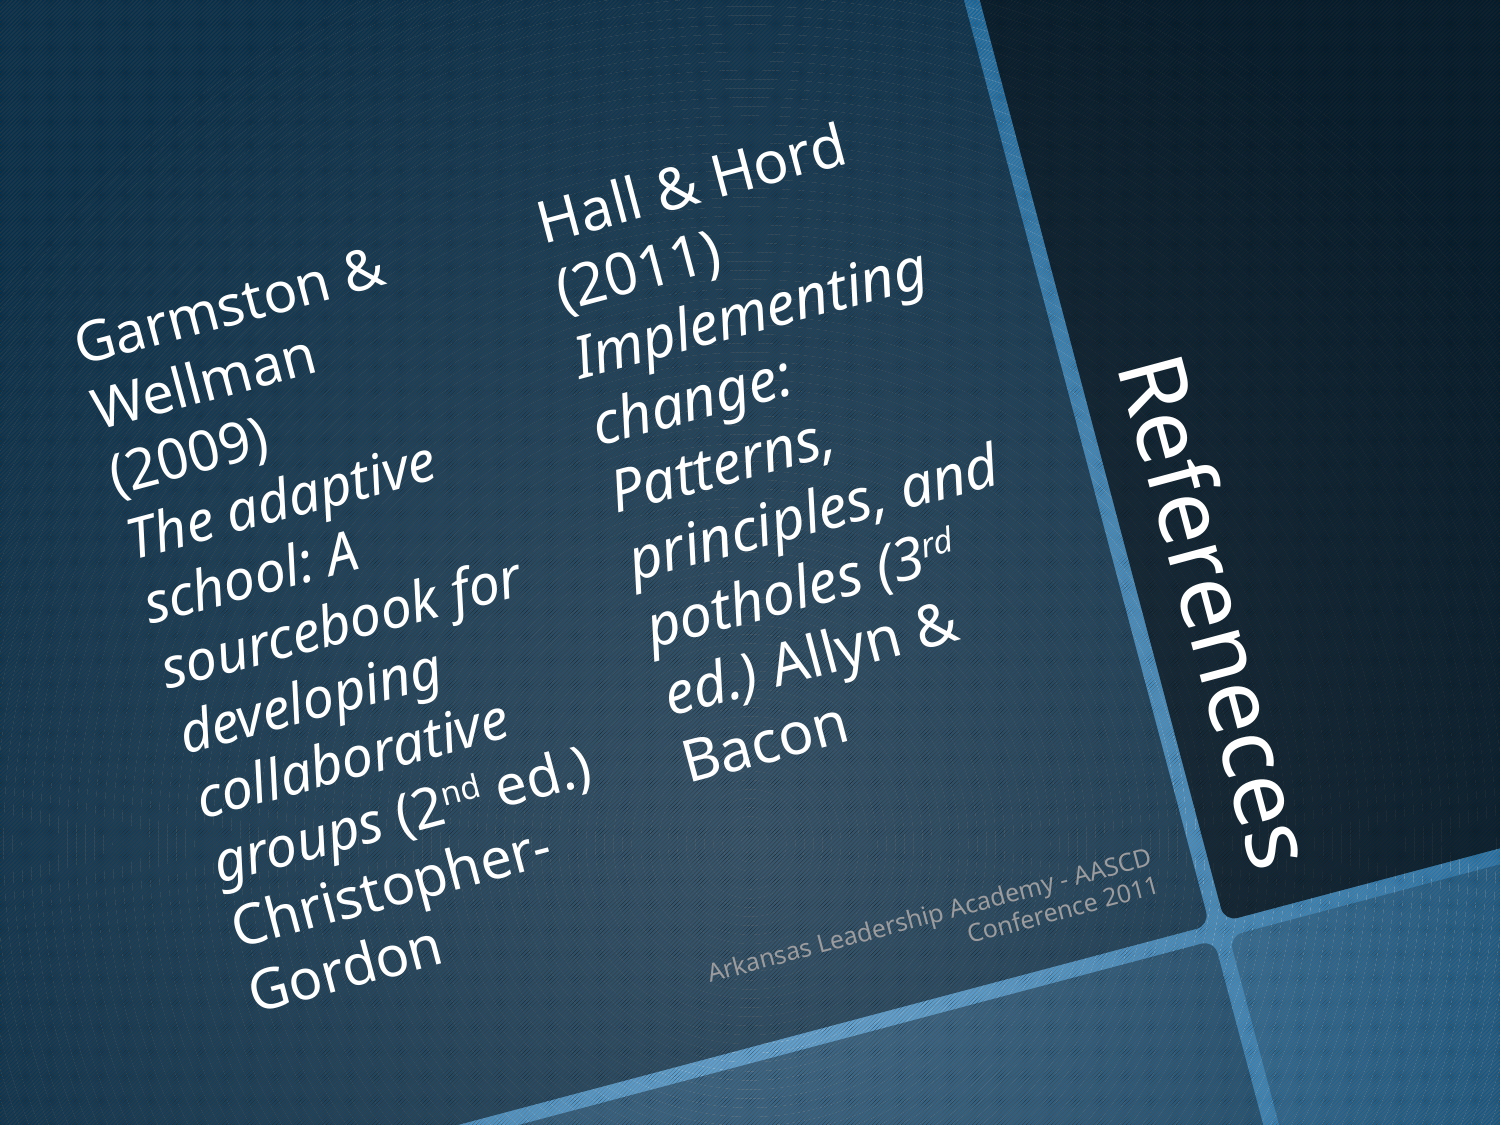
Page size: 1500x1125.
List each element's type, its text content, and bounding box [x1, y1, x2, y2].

list Hall & Hord (2011) Implementing change: Patterns, principles, and potholes (3rd ed.) Allyn & Bacon [512, 75, 1127, 952]
title Refereneces [1027, 71, 1460, 897]
list Garmston & Wellman (2009) The adaptive school: A sourcebook for developing collaborative groups (2nd ed.) Christopher-Gordon [50, 199, 665, 1075]
footer Arkansas Leadership Academy - AASCD Conference 2011 [666, 835, 1177, 1027]
